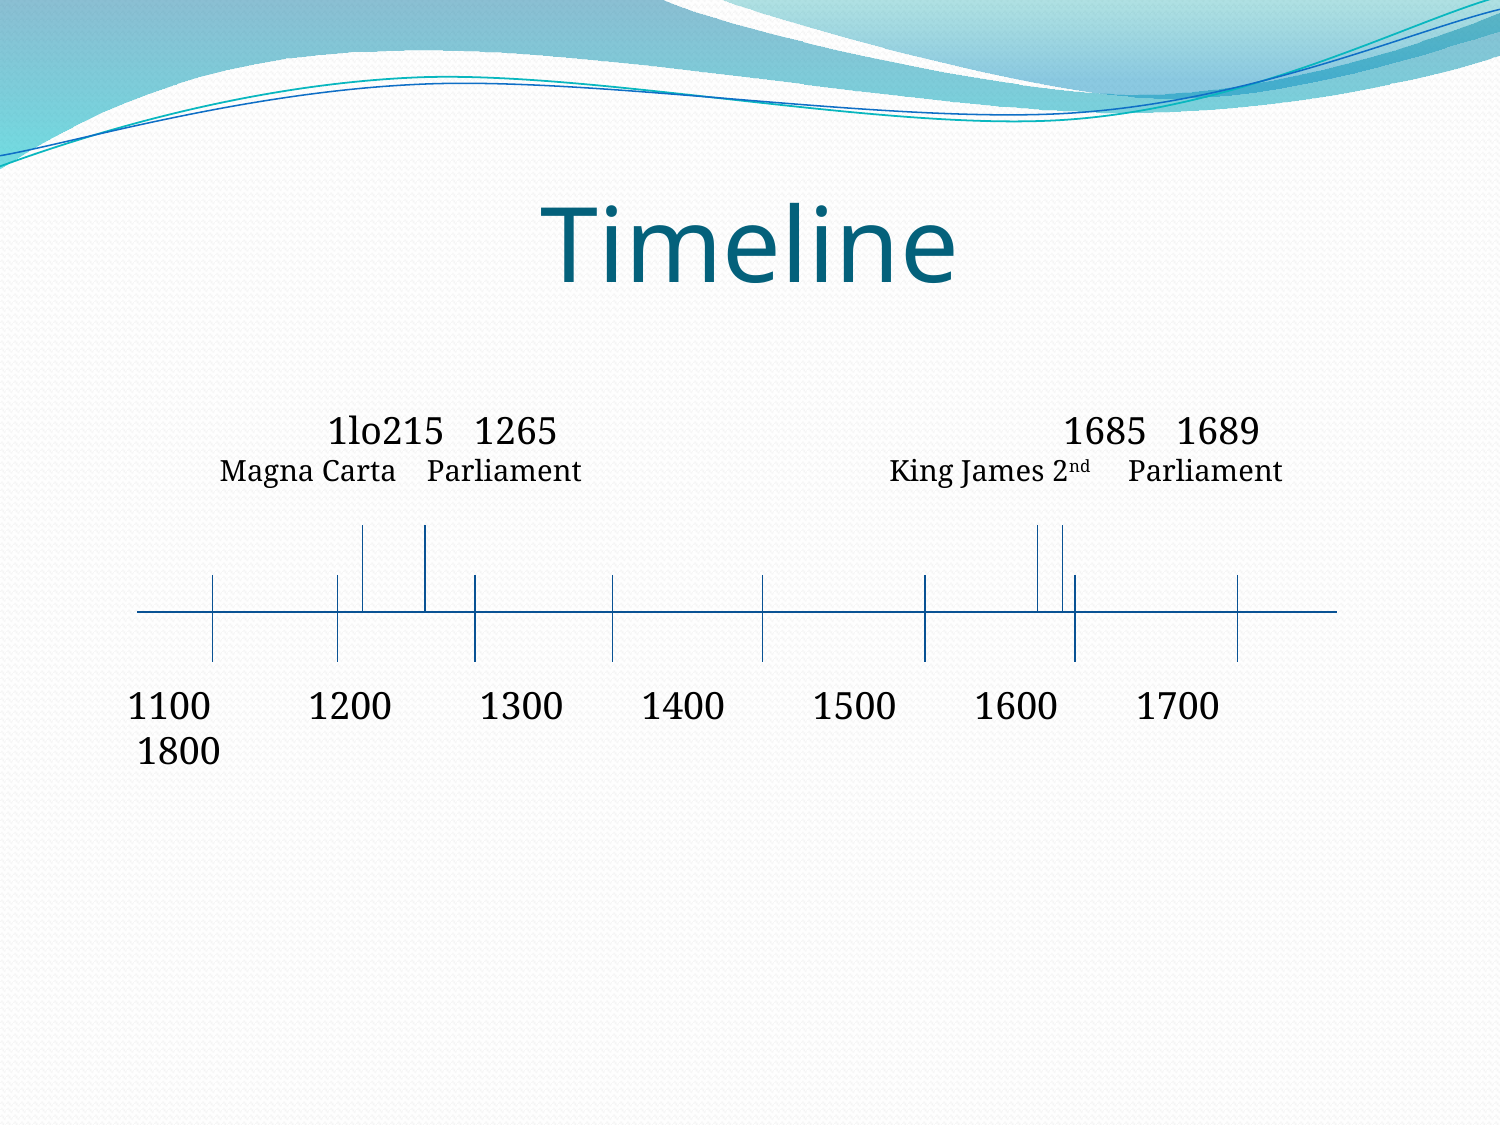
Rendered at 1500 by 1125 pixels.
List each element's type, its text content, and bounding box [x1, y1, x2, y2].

text_box 1100 1200 1300 1400 1500 1600 1700 1800 [112, 674, 1350, 780]
text_box 1lo215 1265 1685 1689 Magna Carta Parliament King James 2nd Parliament [137, 399, 1350, 495]
title Timeline [75, 115, 1425, 303]
